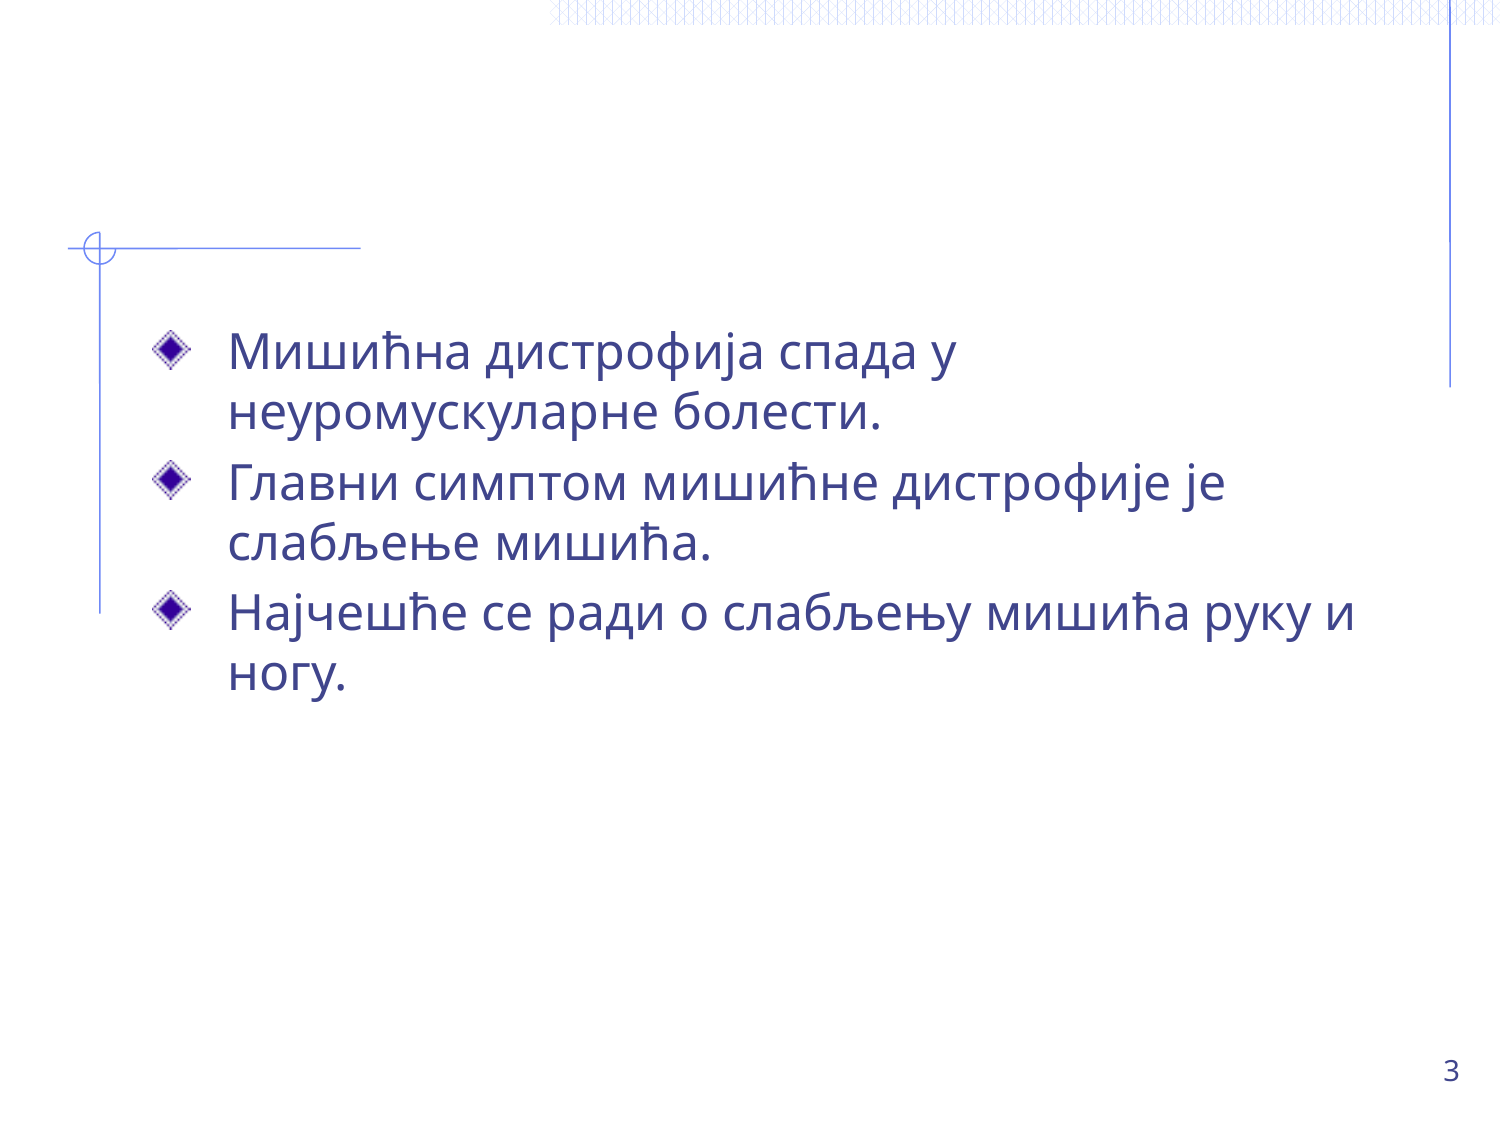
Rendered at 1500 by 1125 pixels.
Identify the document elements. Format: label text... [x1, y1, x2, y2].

list Мишићна дистрофија спада у неуромускуларне болести. Главни симптом мишићне дистрофије је слабљење мишића. Најчешће се ради о слабљењу мишића руку и ногу. [137, 312, 1413, 988]
picture [152, 330, 191, 370]
slide_number 3 [1162, 1025, 1475, 1100]
picture [152, 460, 191, 500]
picture [152, 590, 191, 630]
